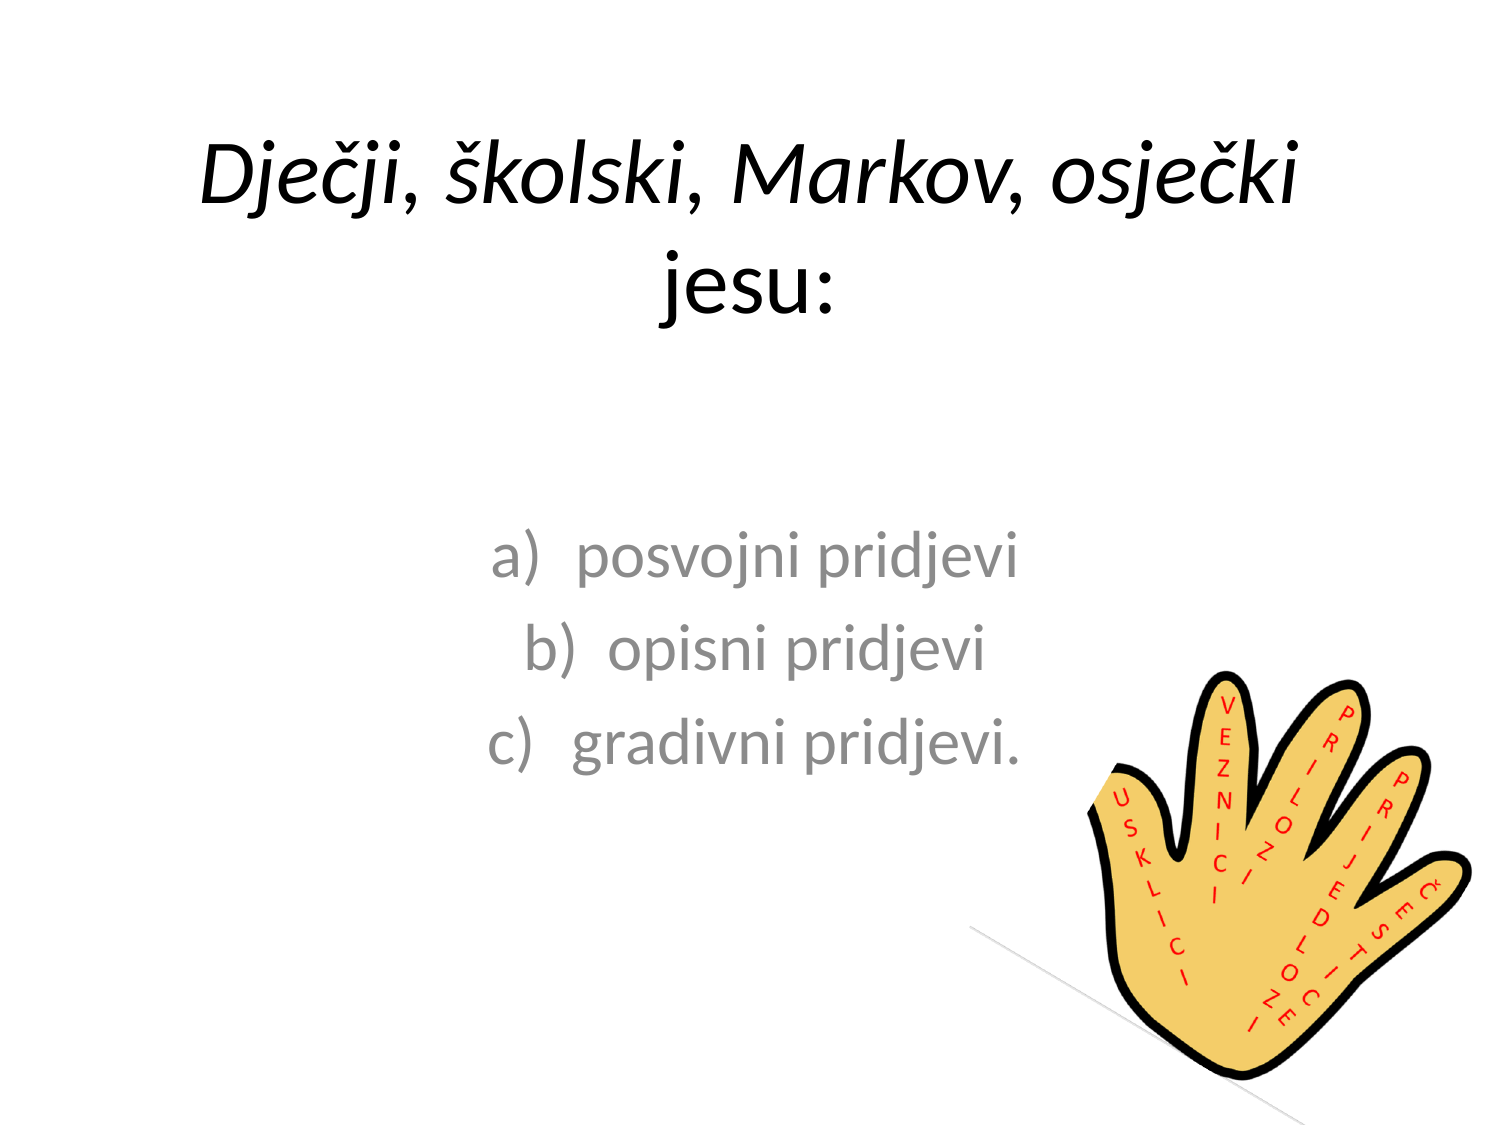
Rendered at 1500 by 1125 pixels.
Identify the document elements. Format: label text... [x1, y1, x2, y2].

subtitle posvojni pridjevi opisni pridjevi gradivni pridjevi. [230, 503, 1281, 791]
picture [970, 564, 1500, 1125]
title Dječji, školski, Markov, osječki jesu: [112, 101, 1388, 343]
